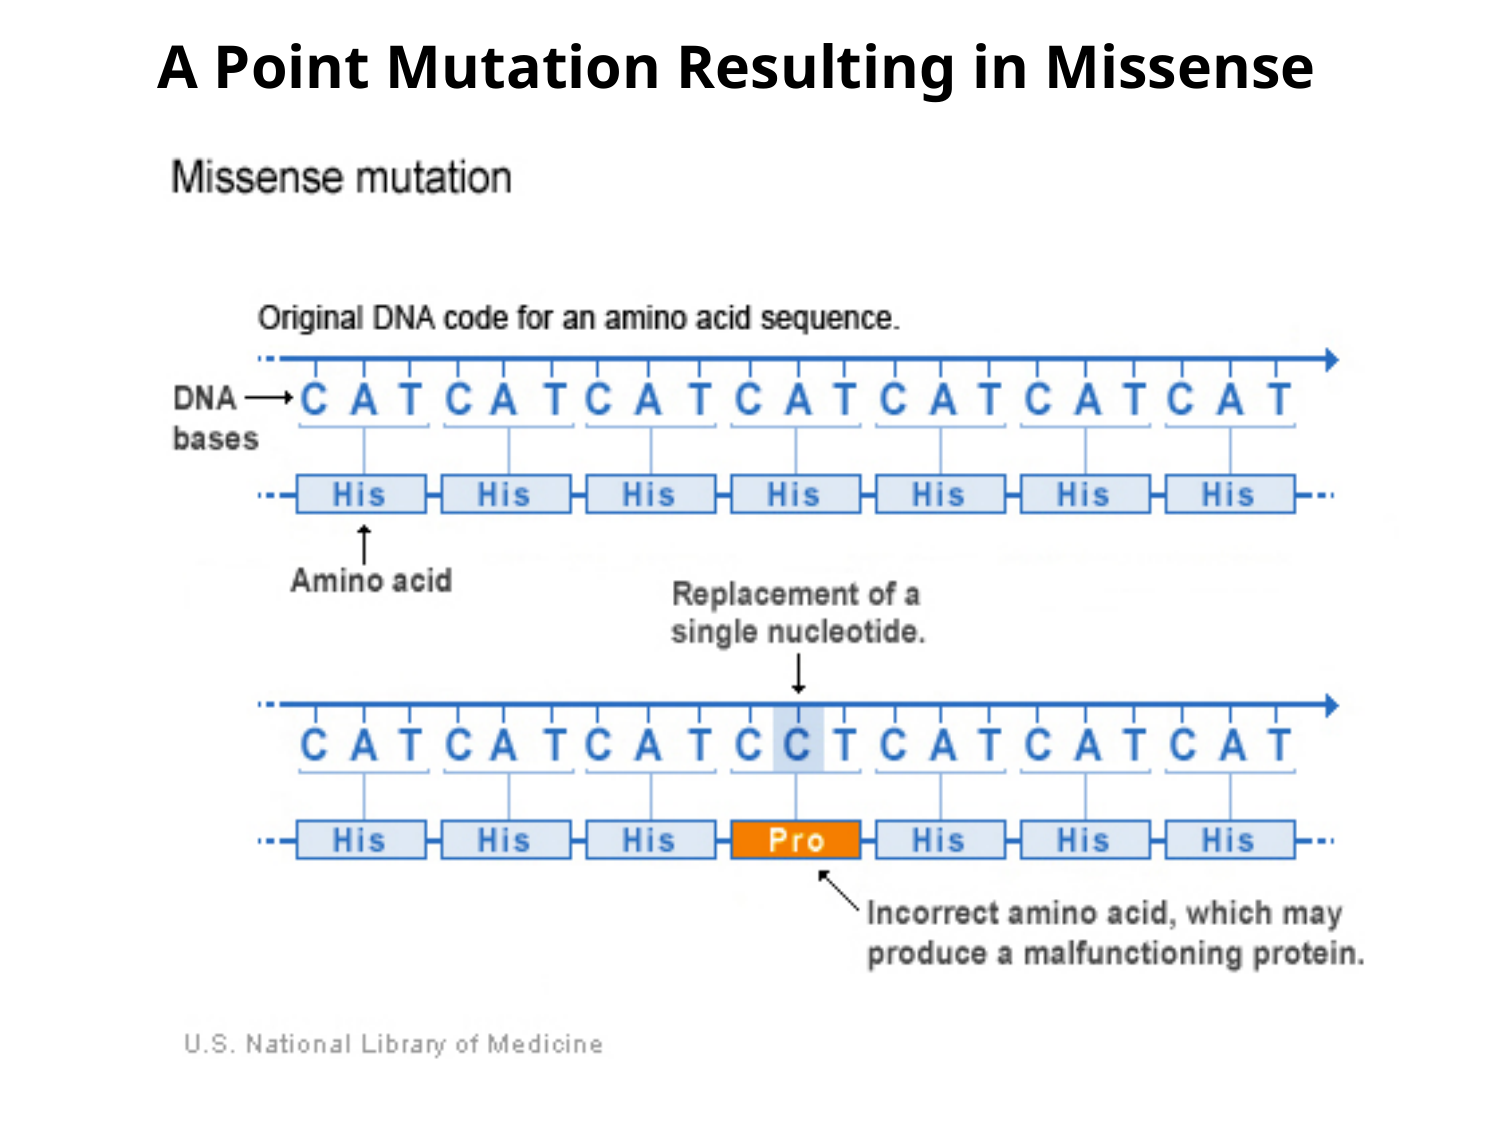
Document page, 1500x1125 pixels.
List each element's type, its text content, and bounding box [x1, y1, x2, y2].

picture [141, 137, 1415, 1076]
title A Point Mutation Resulting in Missense [0, 0, 1476, 131]
